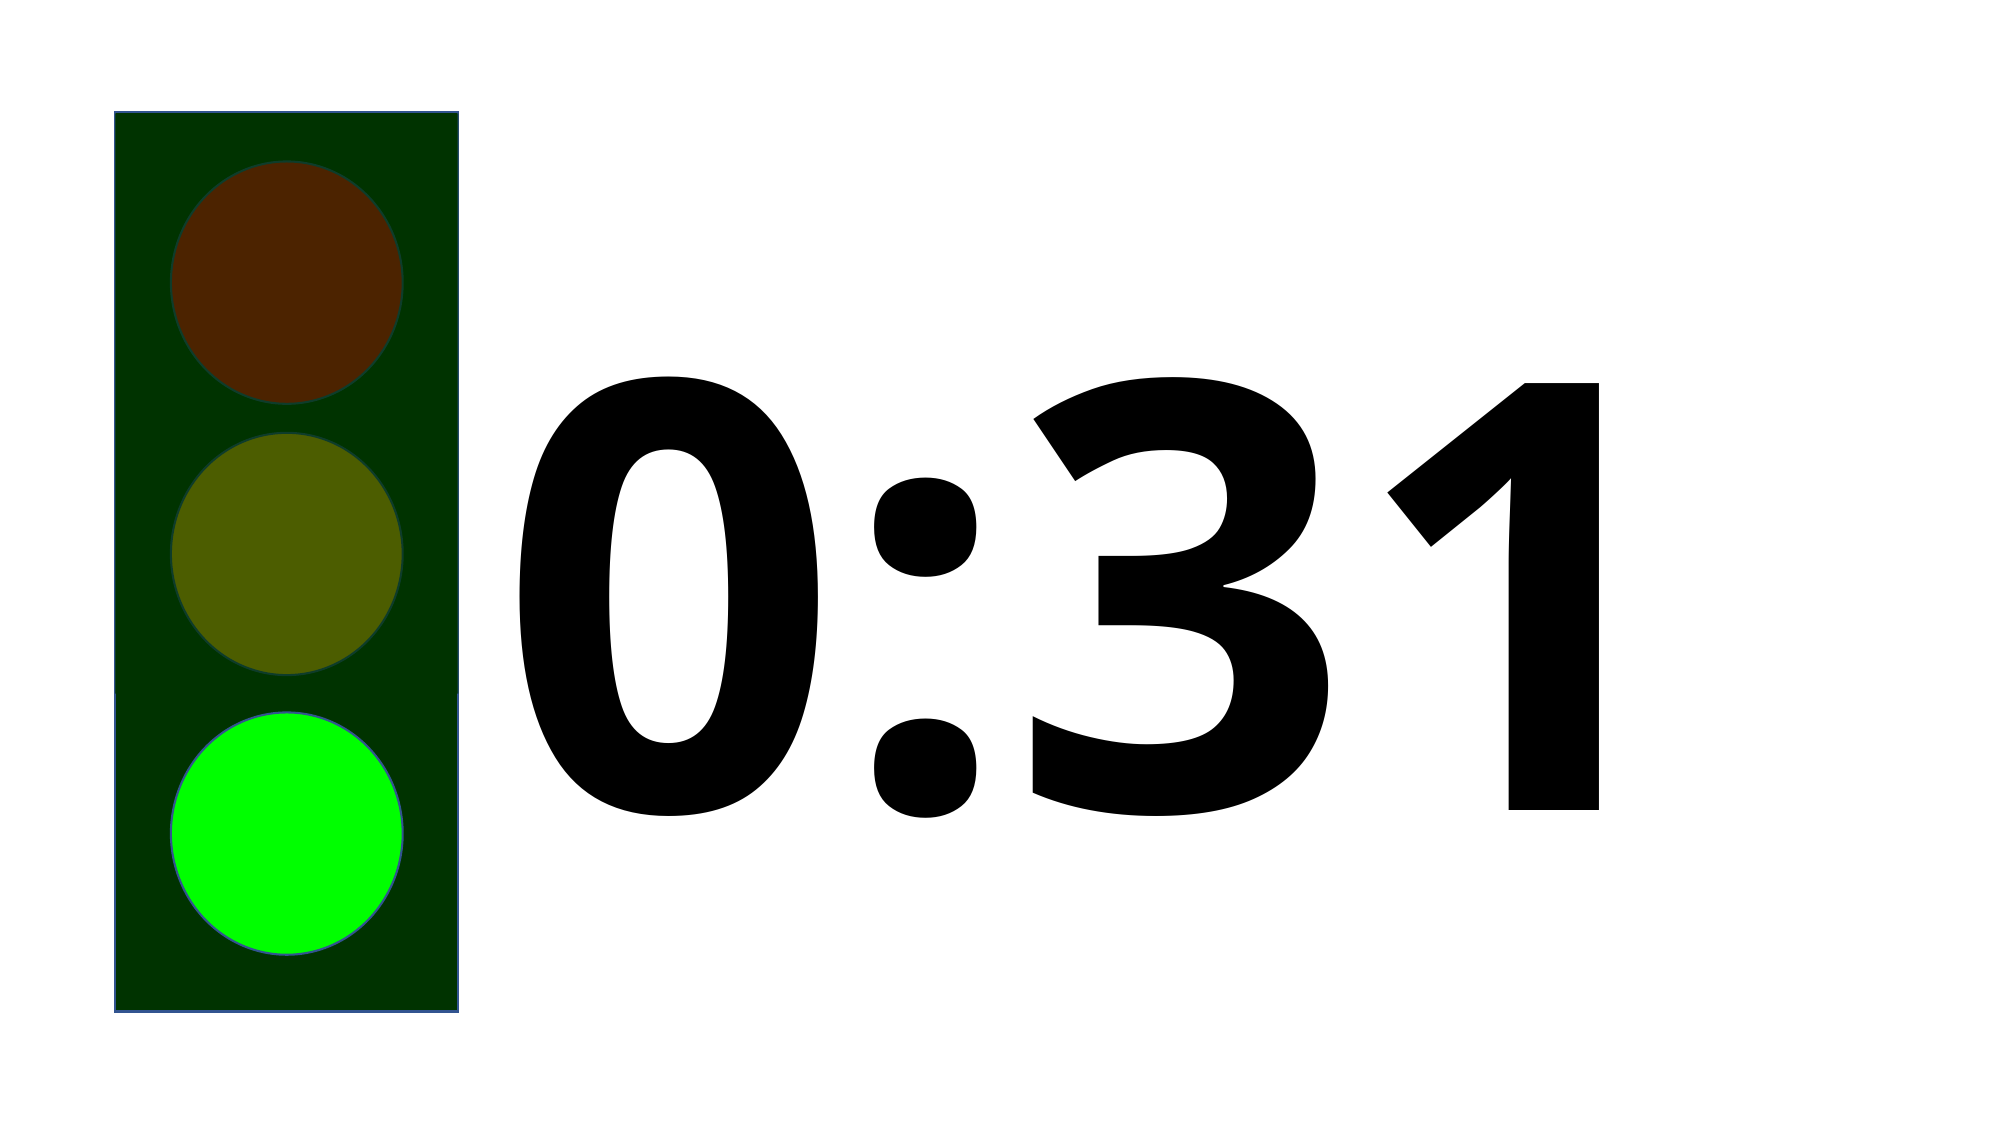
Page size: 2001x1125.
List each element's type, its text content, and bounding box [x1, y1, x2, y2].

text_box [114, 695, 459, 1013]
text_box 0:31 [483, 204, 1924, 938]
text_box [114, 112, 459, 695]
text_box [169, 711, 404, 956]
